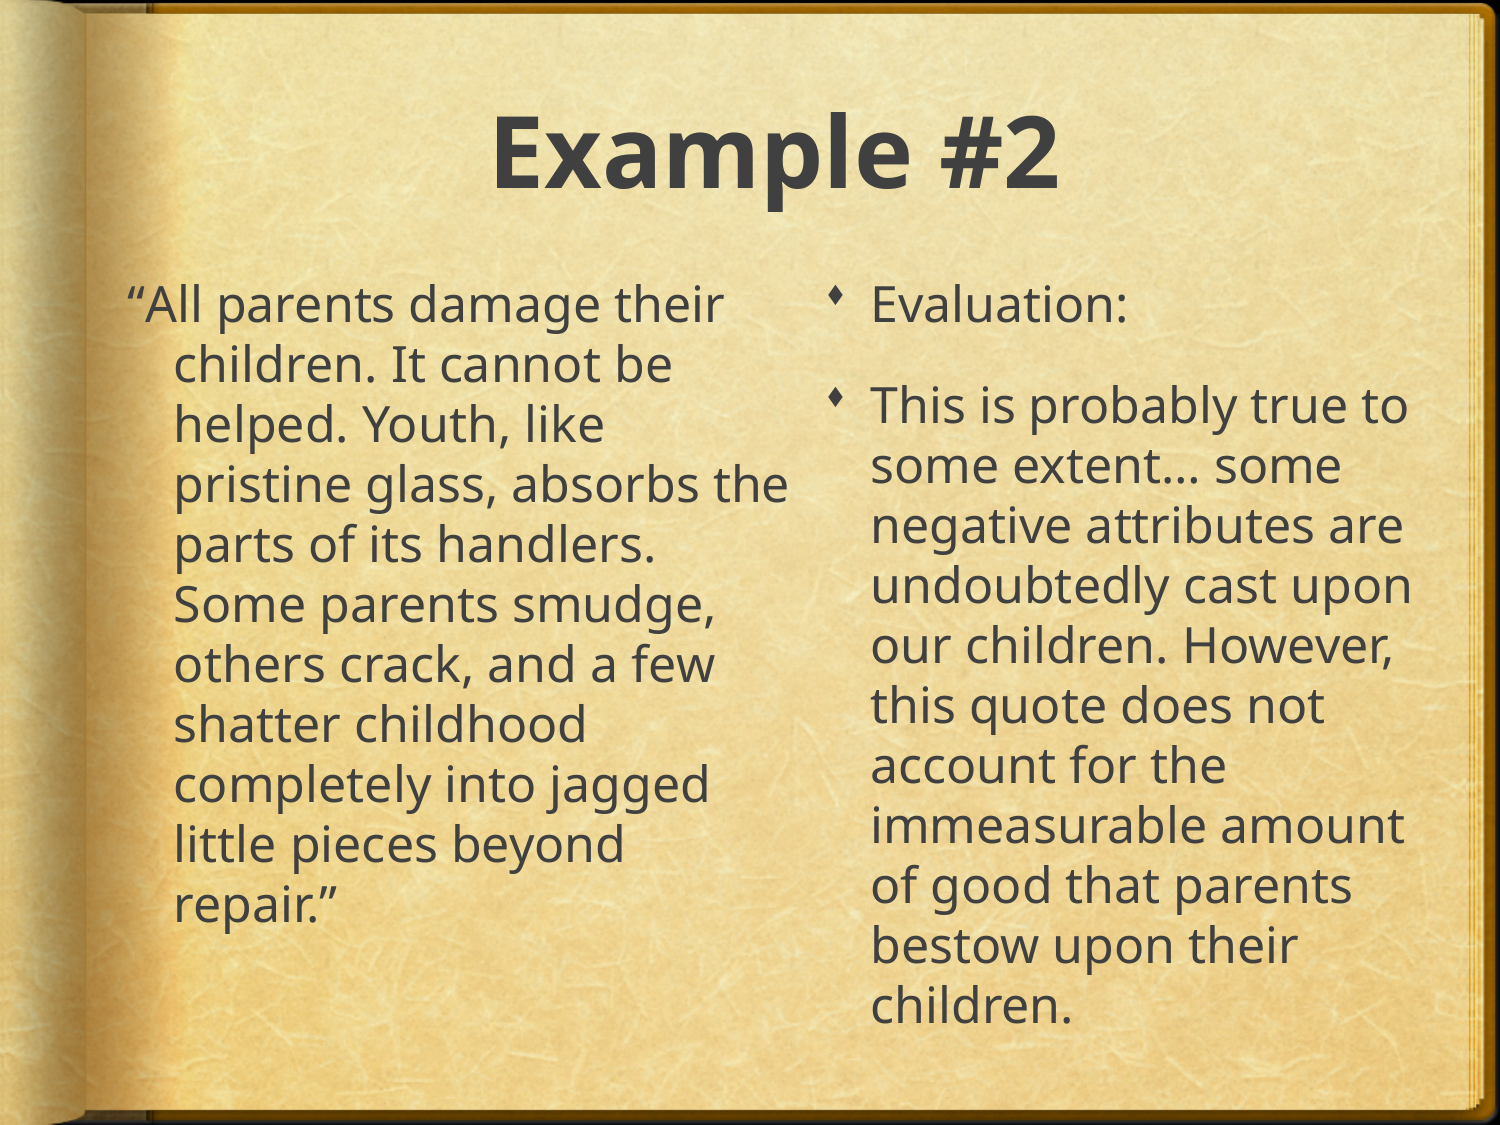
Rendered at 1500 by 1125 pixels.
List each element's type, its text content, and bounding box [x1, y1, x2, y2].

list “All parents damage their children. It cannot be helped. Youth, like pristine glass, absorbs the parts of its handlers. Some parents smudge, others crack, and a few shatter childhood completely into jagged little pieces beyond repair.” [112, 264, 810, 1050]
list Evaluation: This is probably true to some extent… some negative attributes are undoubtedly cast upon our children. However, this quote does not account for the immeasurable amount of good that parents bestow upon their children. [809, 264, 1463, 1005]
picture [0, 0, 1500, 1125]
title Example #2 [178, 45, 1372, 264]
